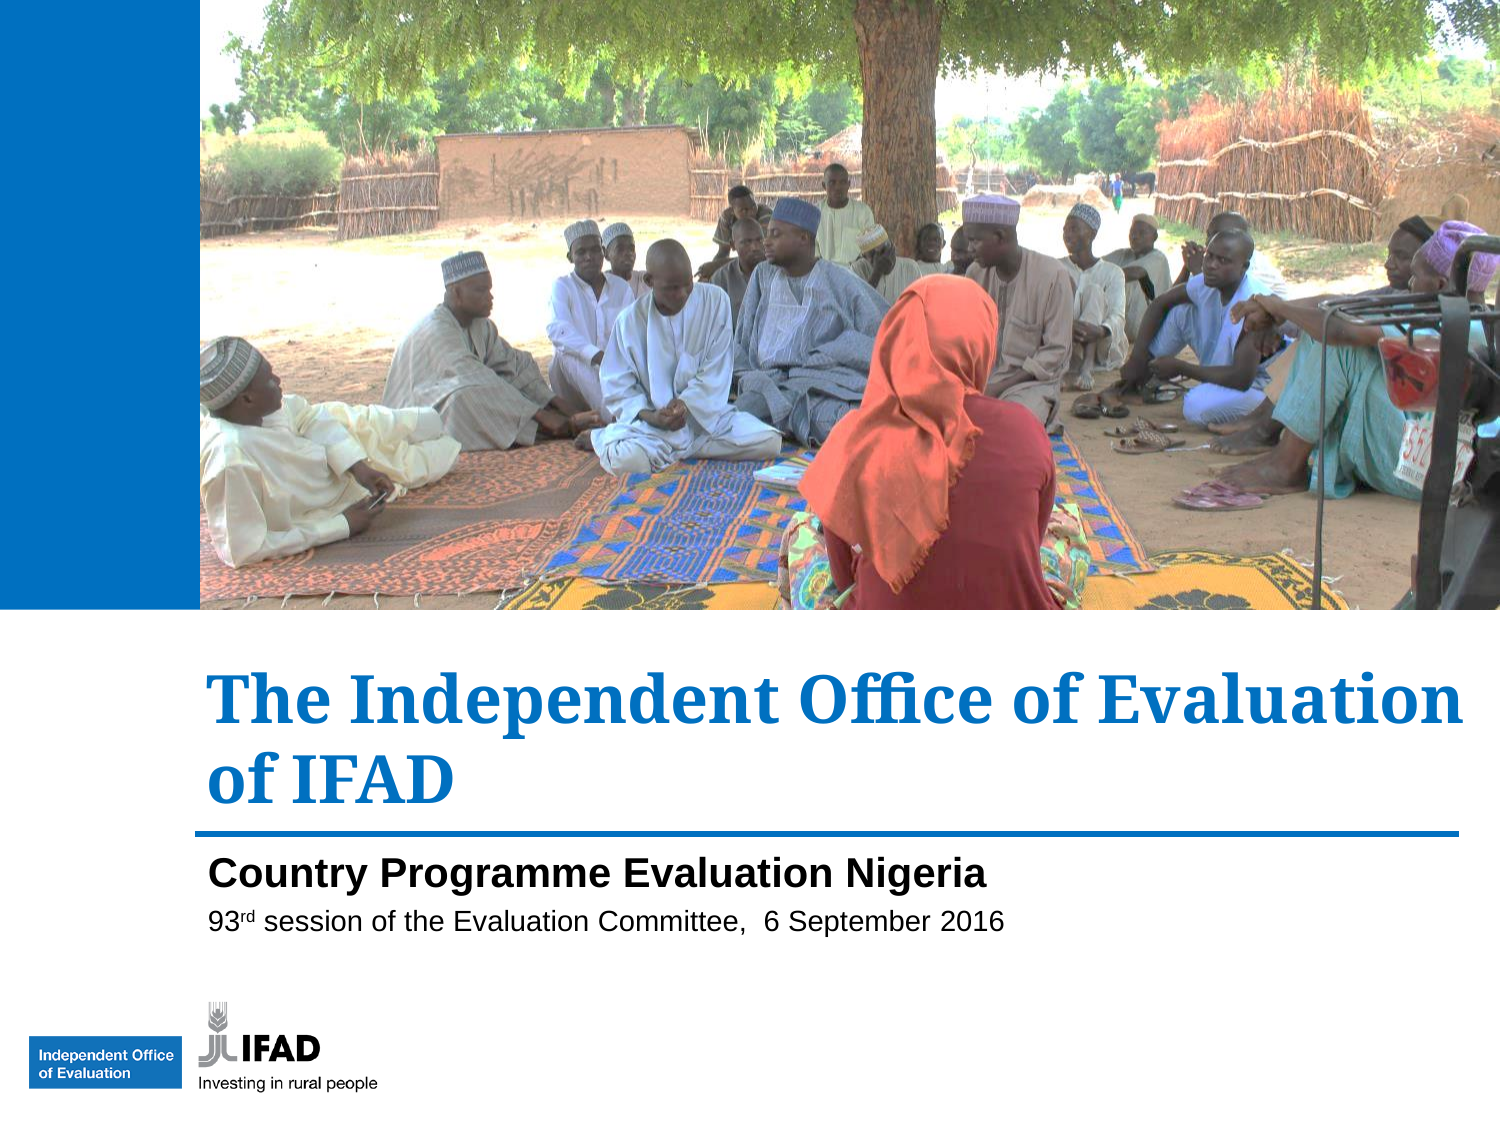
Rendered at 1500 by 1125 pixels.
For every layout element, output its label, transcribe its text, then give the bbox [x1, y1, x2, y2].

picture [200, 0, 1500, 610]
picture [29, 999, 380, 1096]
subtitle Country Programme Evaluation Nigeria 93rd session of the Evaluation Committee, 6 September 2016 [207, 846, 1459, 976]
title The Independent Office of Evaluation of IFAD [206, 656, 1471, 776]
